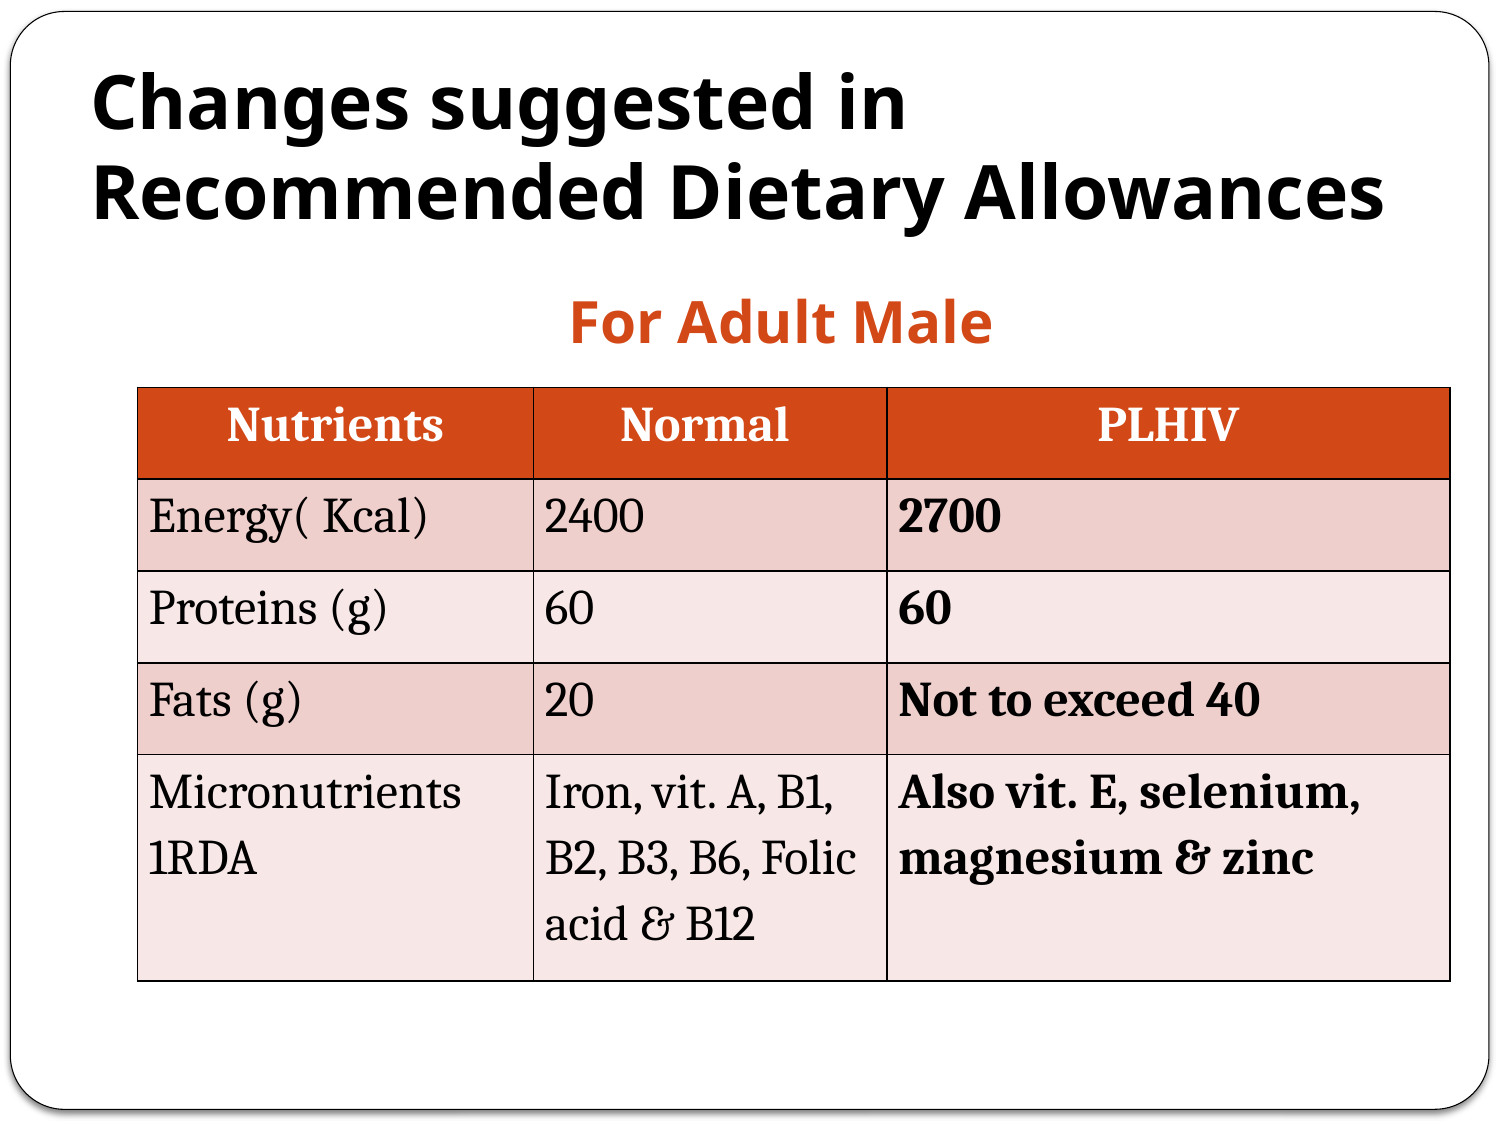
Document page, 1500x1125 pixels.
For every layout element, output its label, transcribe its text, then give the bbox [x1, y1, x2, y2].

table_cell Fats (g) [138, 664, 533, 754]
table_cell Not to exceed 40 [888, 664, 1449, 754]
table_cell 2700 [888, 480, 1449, 570]
table_header Normal [534, 388, 886, 478]
table_cell Proteins (g) [138, 572, 533, 662]
table_cell Also vit. E, selenium, magnesium & zinc [888, 755, 1449, 980]
table_cell 60 [888, 572, 1449, 662]
table_header PLHIV [888, 388, 1449, 478]
table_cell 20 [534, 664, 886, 754]
list For Adult Male [461, 236, 1101, 364]
table_cell 2400 [534, 480, 886, 570]
table_cell Iron, vit. A, B1, B2, B3, B6, Folic acid & B12 [534, 755, 886, 980]
table_cell Micronutrients 1RDA [138, 755, 533, 980]
table_cell Energy( Kcal) [138, 480, 533, 570]
table_cell 60 [534, 572, 886, 662]
title Changes suggested in Recommended Dietary Allowances [74, 44, 1426, 251]
table_header Nutrients [138, 388, 533, 478]
